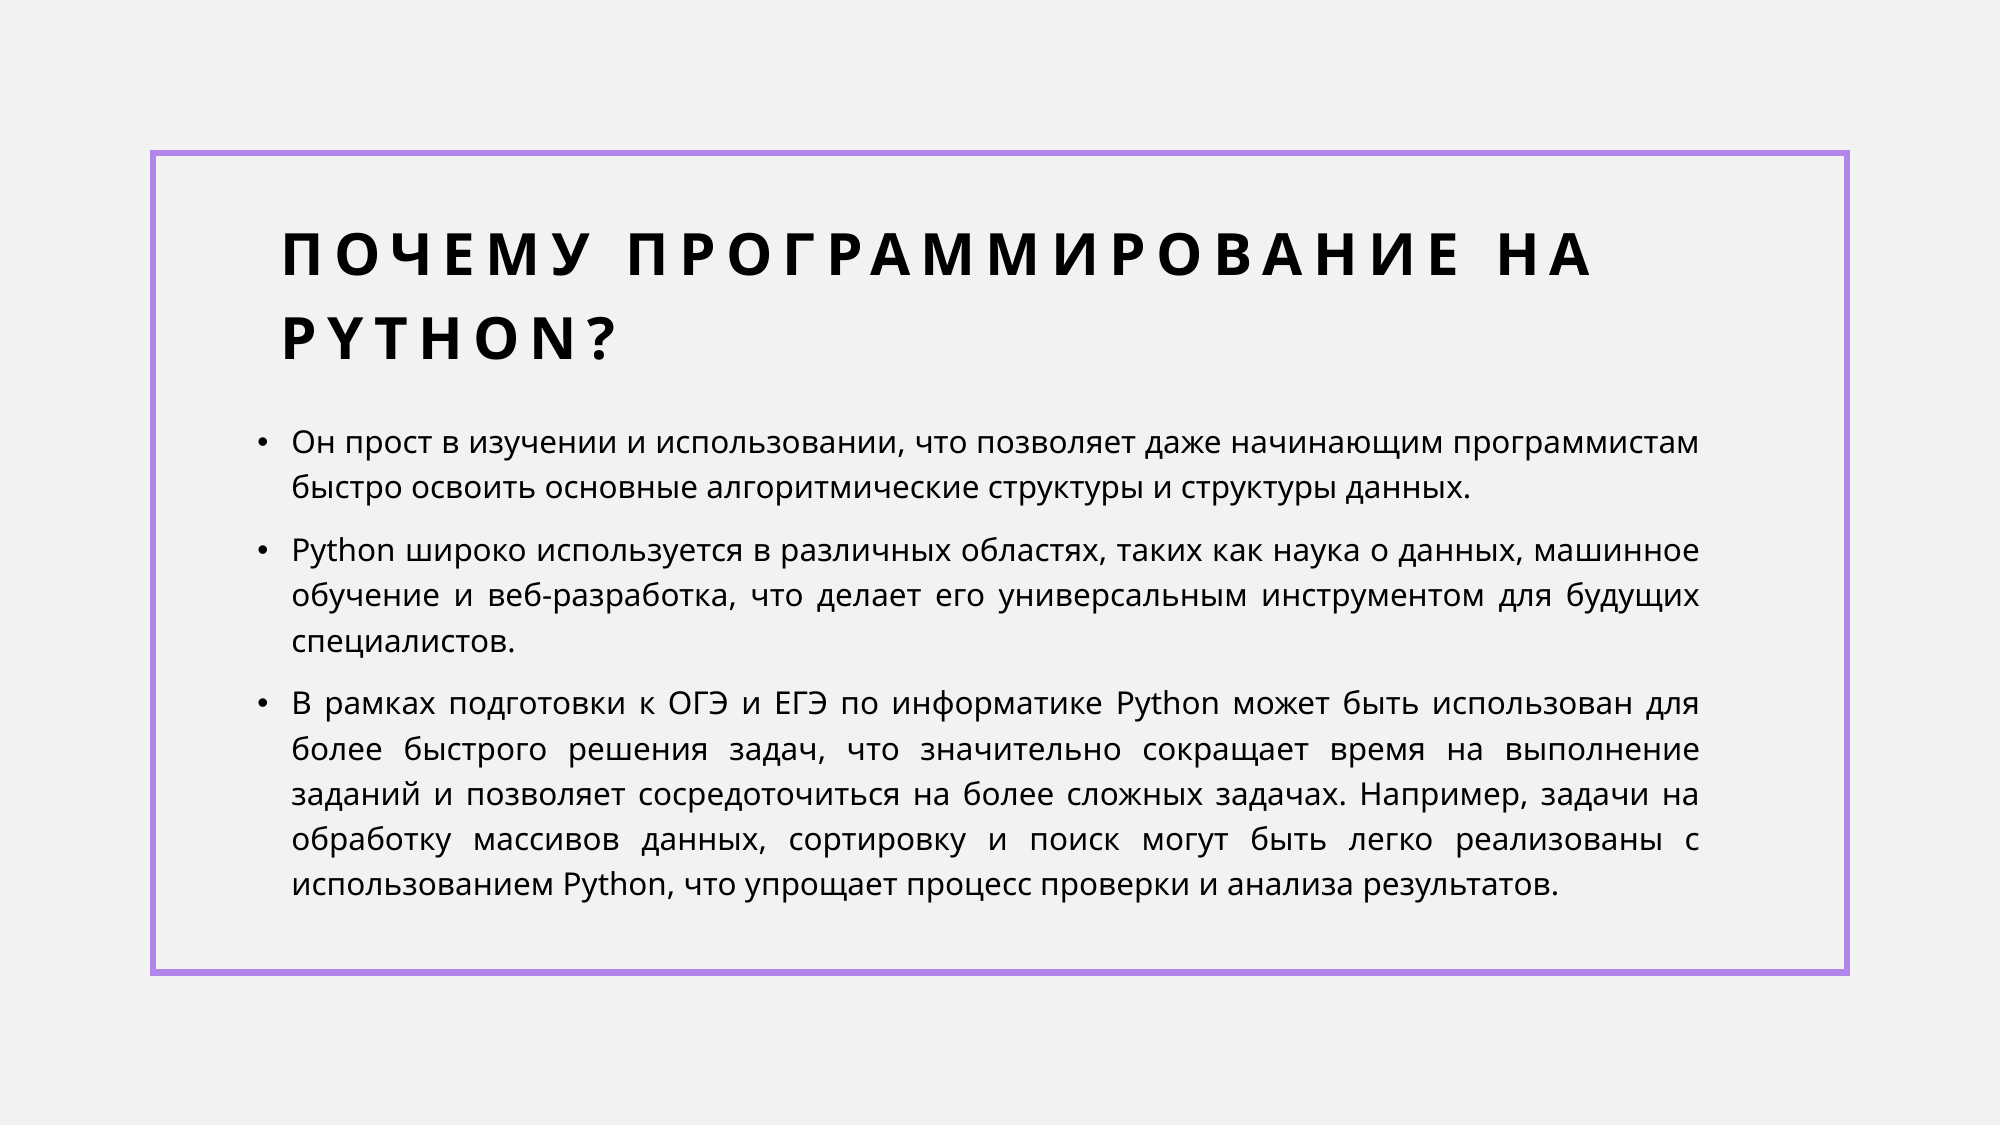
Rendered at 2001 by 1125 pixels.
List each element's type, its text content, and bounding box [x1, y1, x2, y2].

title Почему программирование на Python? [265, 202, 1739, 379]
list Он прост в изучении и использовании, что позволяет даже начинающим программистам быстро освоить основные алгоритмические структуры и структуры данных. Python широко используется в различных областях, таких как наука о данных, машинное обучение и веб-разработка, что делает его универсальным инструментом для будущих специалистов. В рамках подготовки к ОГЭ и ЕГЭ по информатике Python может быть использован для более быстрого решения задач, что значительно сокращает время на выполнение заданий и позволяет сосредоточиться на более сложных задачах. Например, задачи на обработку массивов данных, сортировку и поиск могут быть легко реализованы с использованием Python, что упрощает процесс проверки и анализа результатов. [242, 407, 1716, 923]
